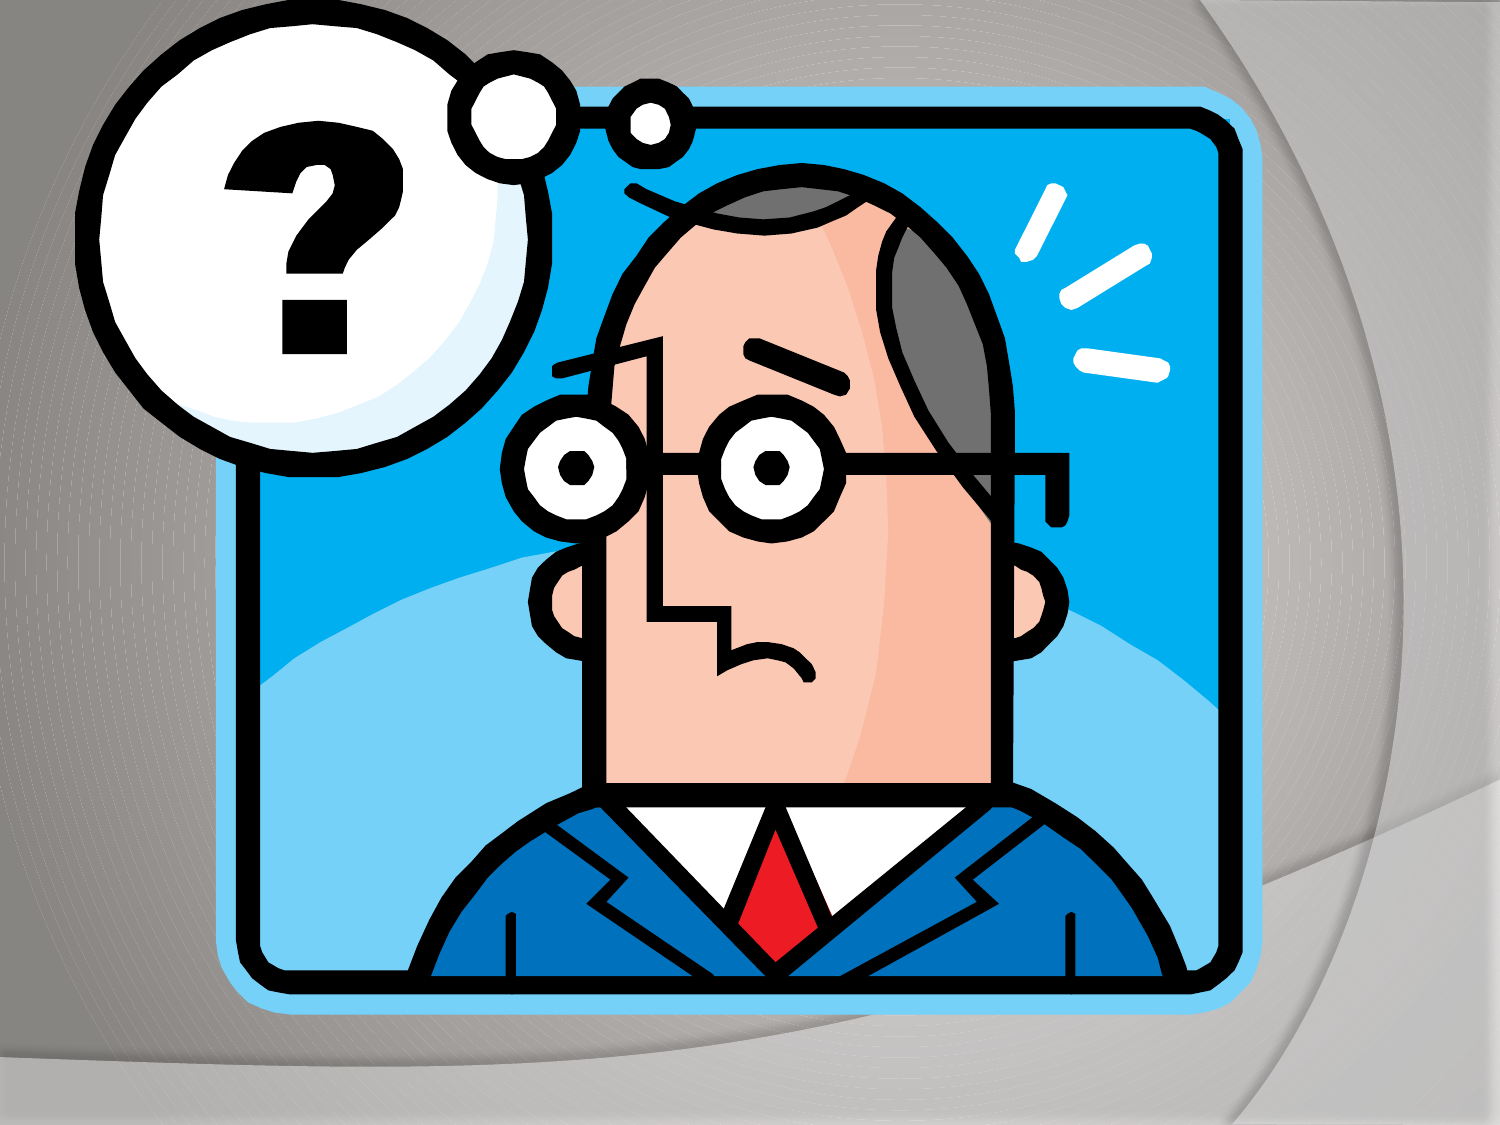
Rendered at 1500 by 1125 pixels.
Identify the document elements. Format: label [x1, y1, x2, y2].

picture [74, 0, 1263, 1015]
